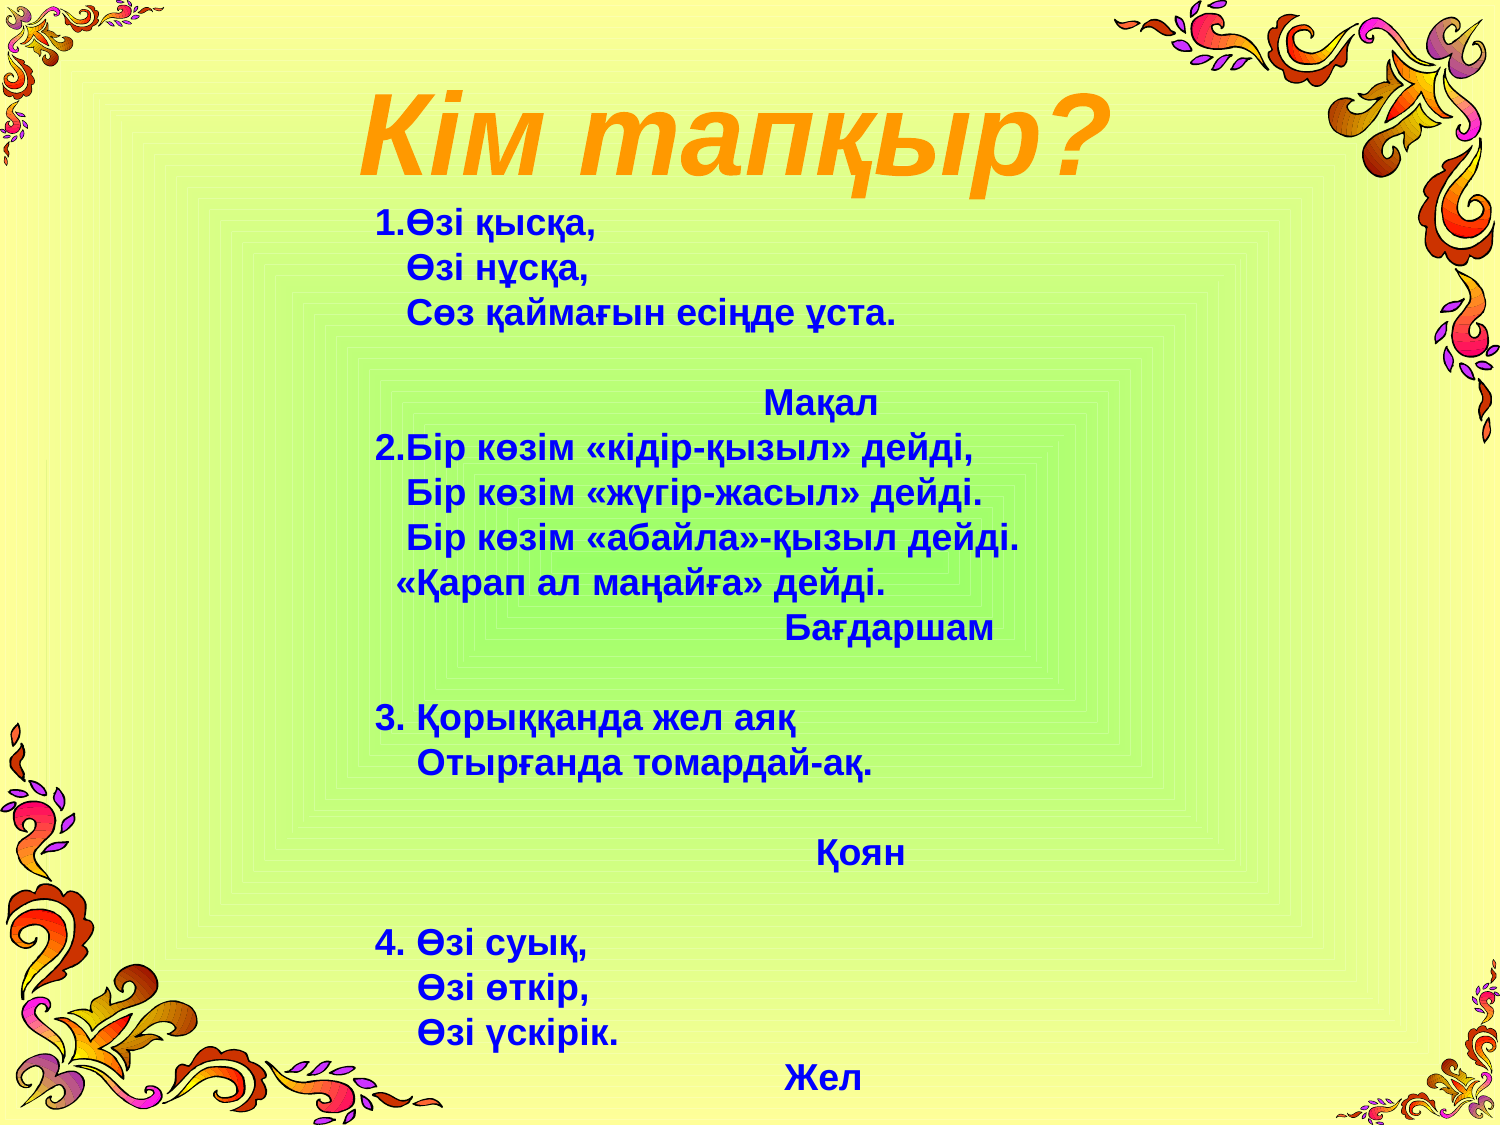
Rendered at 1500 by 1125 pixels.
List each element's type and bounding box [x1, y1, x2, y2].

text_box [0, 0, 1500, 1125]
